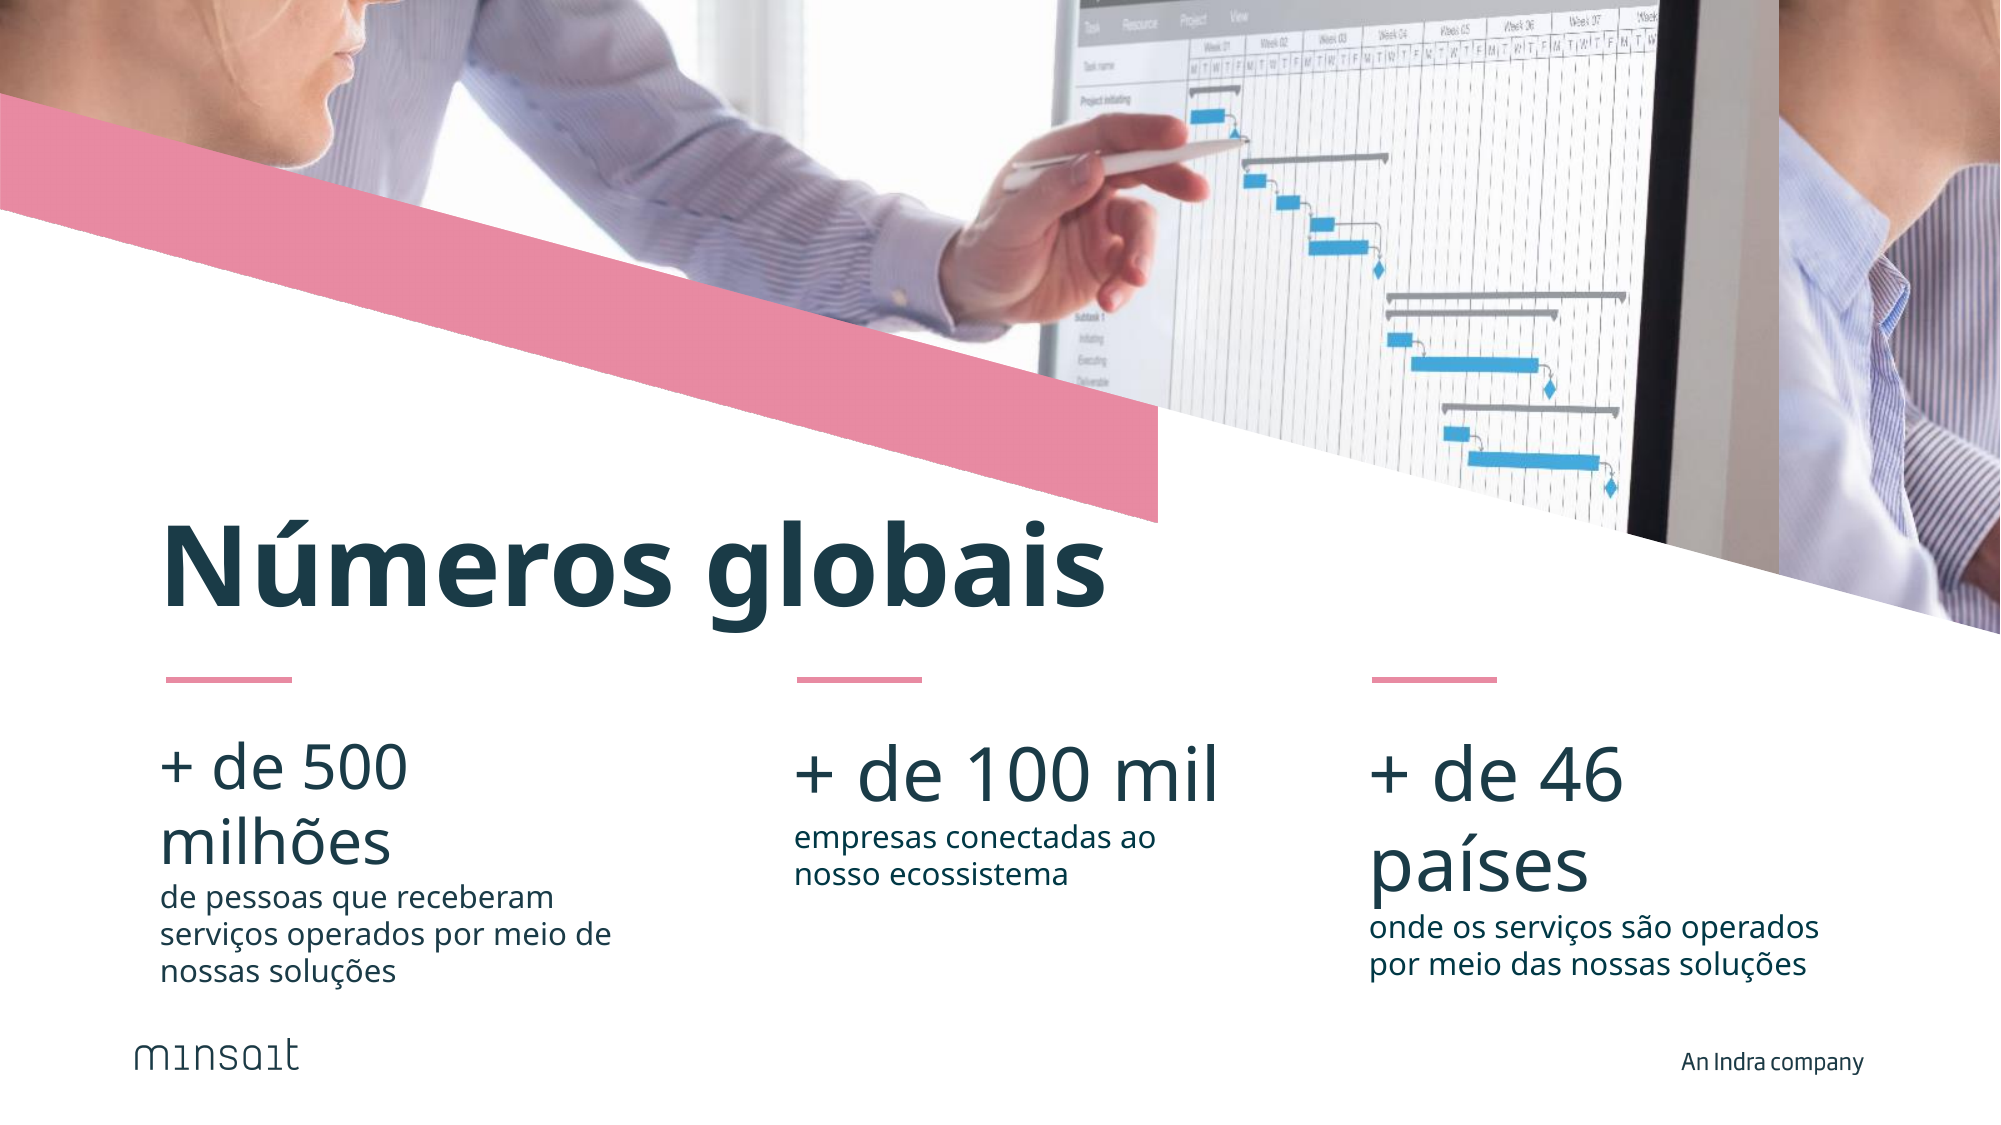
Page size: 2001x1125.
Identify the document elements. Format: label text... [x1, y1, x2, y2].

text_box + de 500 milhões de pessoas que receberam serviços operados por meio de nossas soluções [145, 719, 663, 997]
text_box + de 46 países onde os serviços são operados por meio das nossas soluções [1354, 719, 1857, 990]
text_box + de 100 mil empresas conectadas ao nosso ecossistema [779, 719, 1238, 900]
text_box [0, 0, 2000, 636]
picture [0, 68, 1158, 523]
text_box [135, 1038, 1865, 1075]
text_box Números globais [143, 523, 1134, 637]
